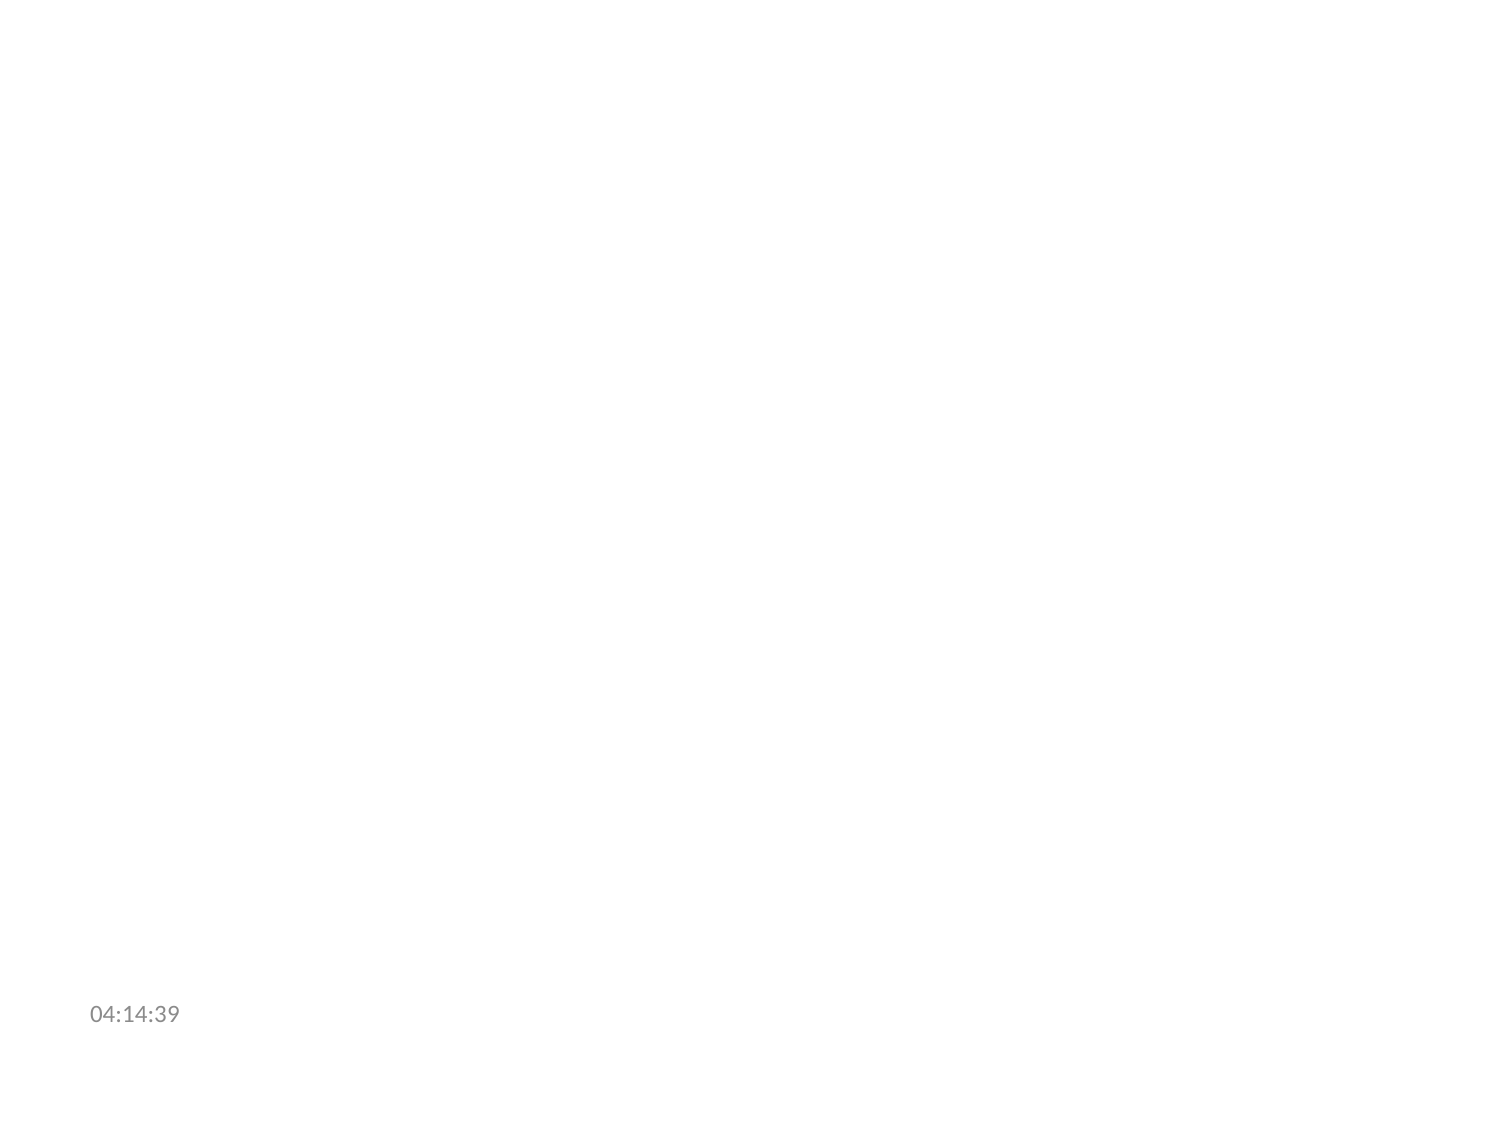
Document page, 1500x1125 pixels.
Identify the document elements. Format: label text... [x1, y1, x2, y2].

text_box 15:35:09 [75, 982, 425, 1043]
